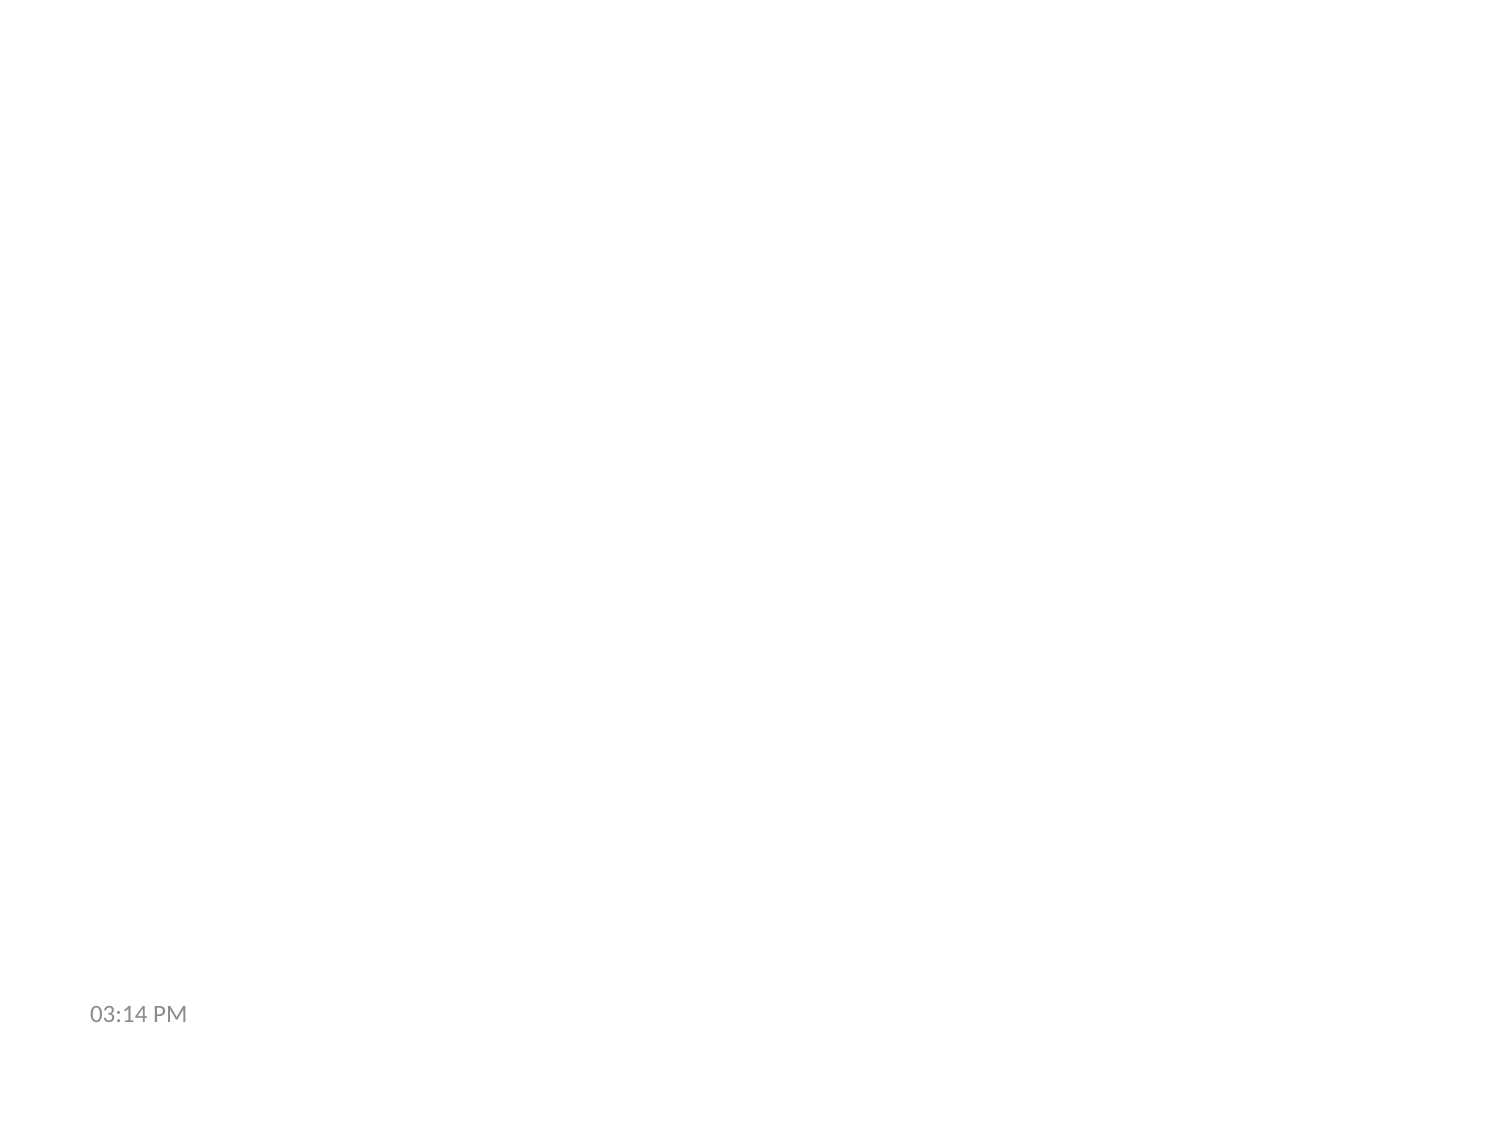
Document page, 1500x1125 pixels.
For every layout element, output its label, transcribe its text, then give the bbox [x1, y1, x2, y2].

text_box 3:35 PM [75, 982, 425, 1043]
